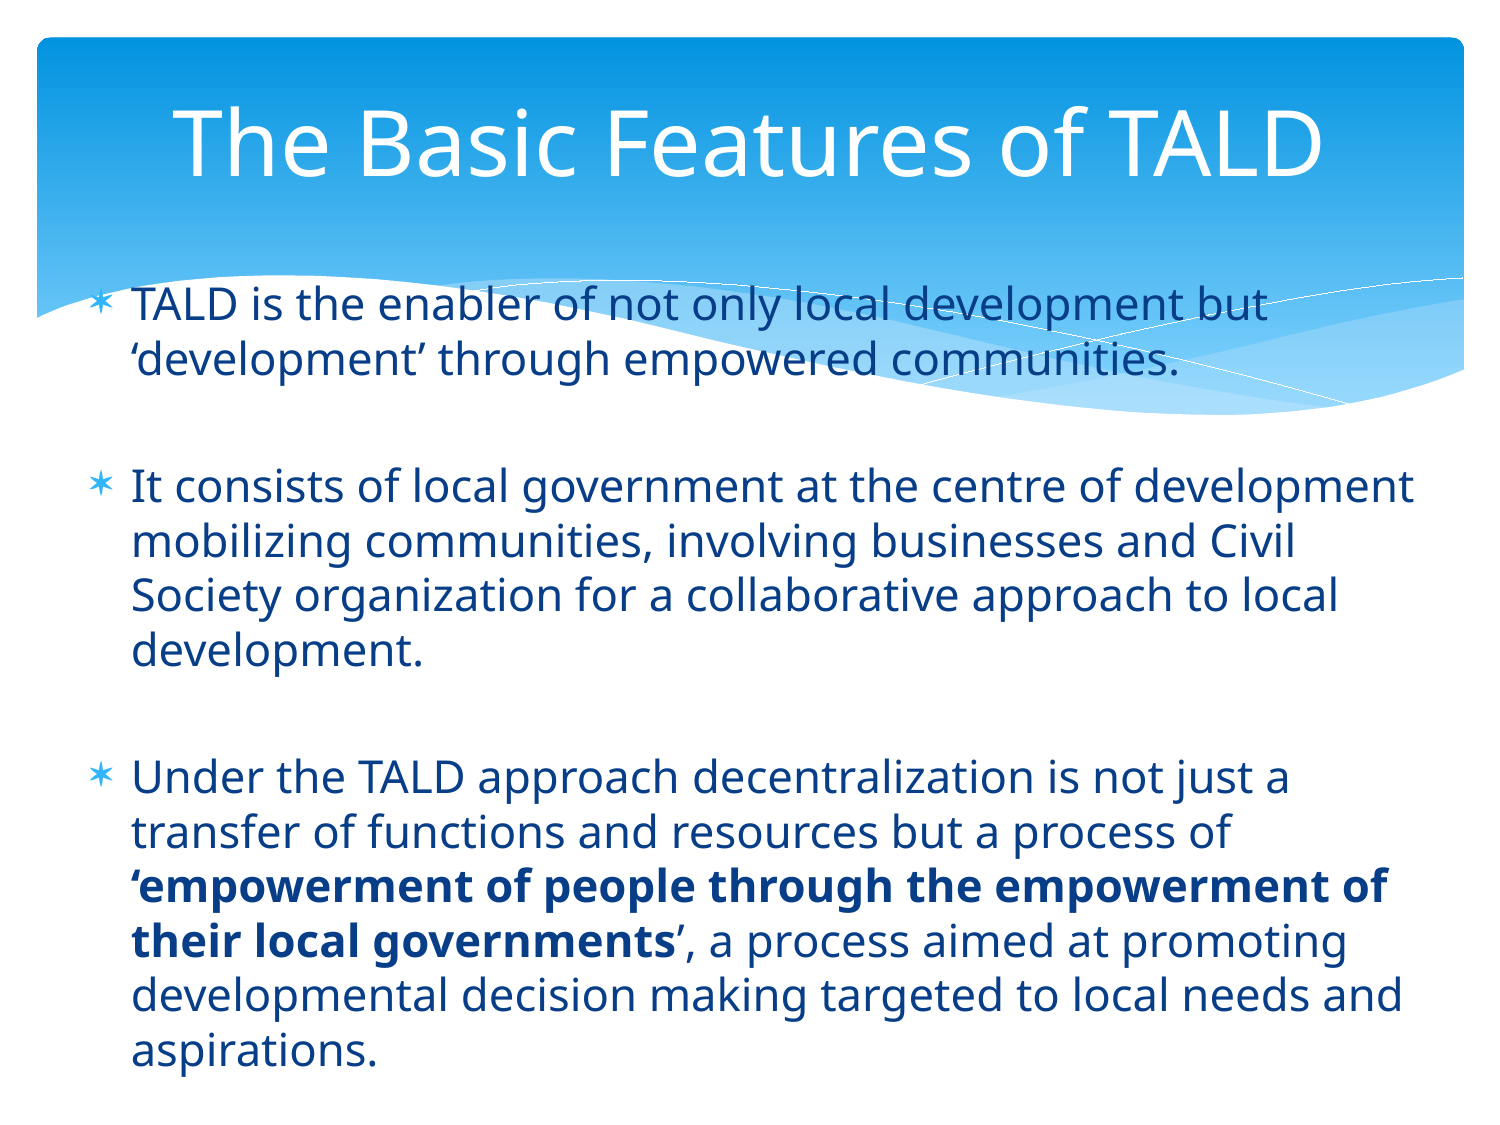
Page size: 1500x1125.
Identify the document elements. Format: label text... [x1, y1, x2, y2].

title The Basic Features of TALD [75, 55, 1425, 225]
list TALD is the enabler of not only local development but ‘development’ through empowered communities. It consists of local government at the centre of development mobilizing communities, involving businesses and Civil Society organization for a collaborative approach to local development. Under the TALD approach decentralization is not just a transfer of functions and resources but a process of ‘empowerment of people through the empowerment of their local governments’, a process aimed at promoting developmental decision making targeted to local needs and aspirations. [75, 267, 1465, 1092]
